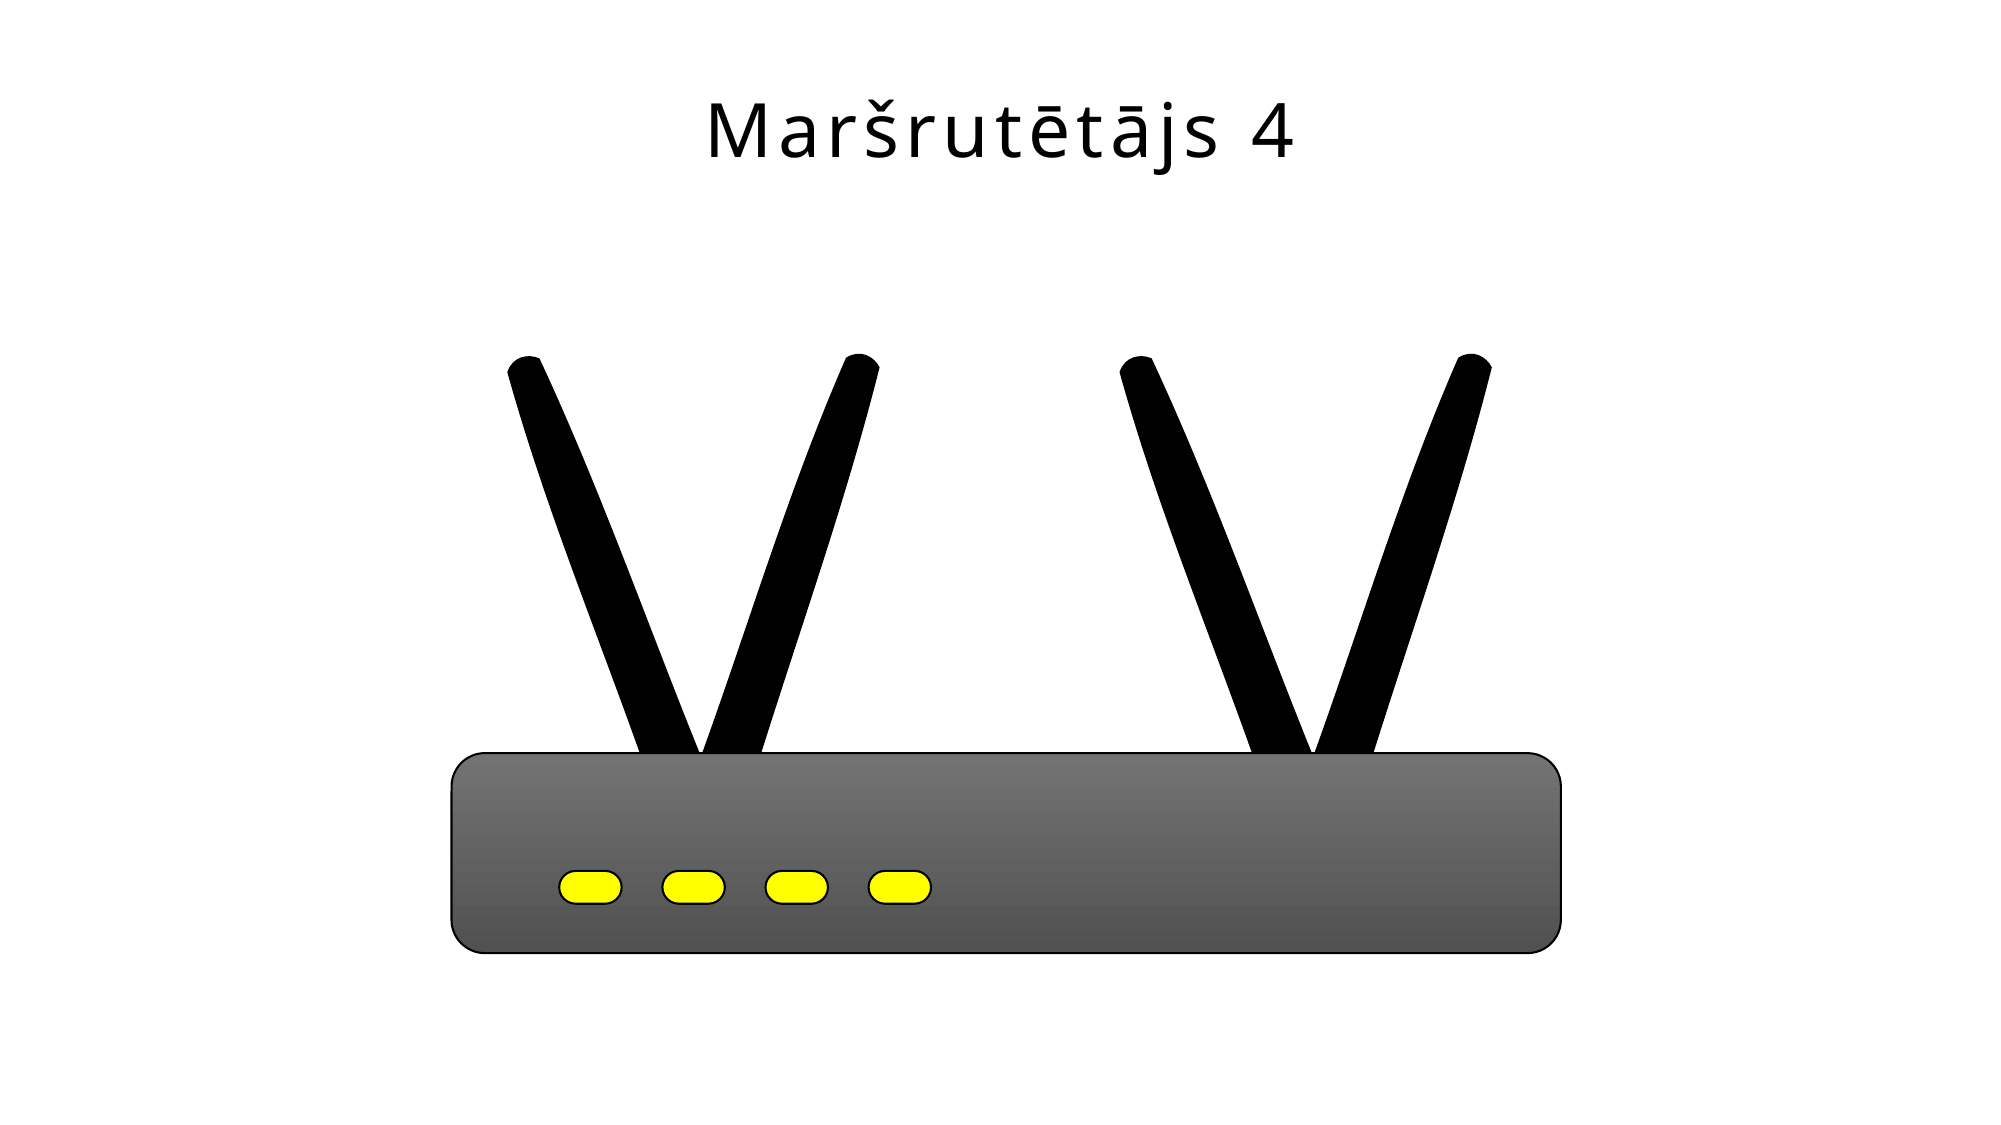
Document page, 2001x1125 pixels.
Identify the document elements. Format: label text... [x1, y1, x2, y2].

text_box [451, 344, 1561, 954]
title Maršrutētājs 4 [97, 59, 1903, 196]
